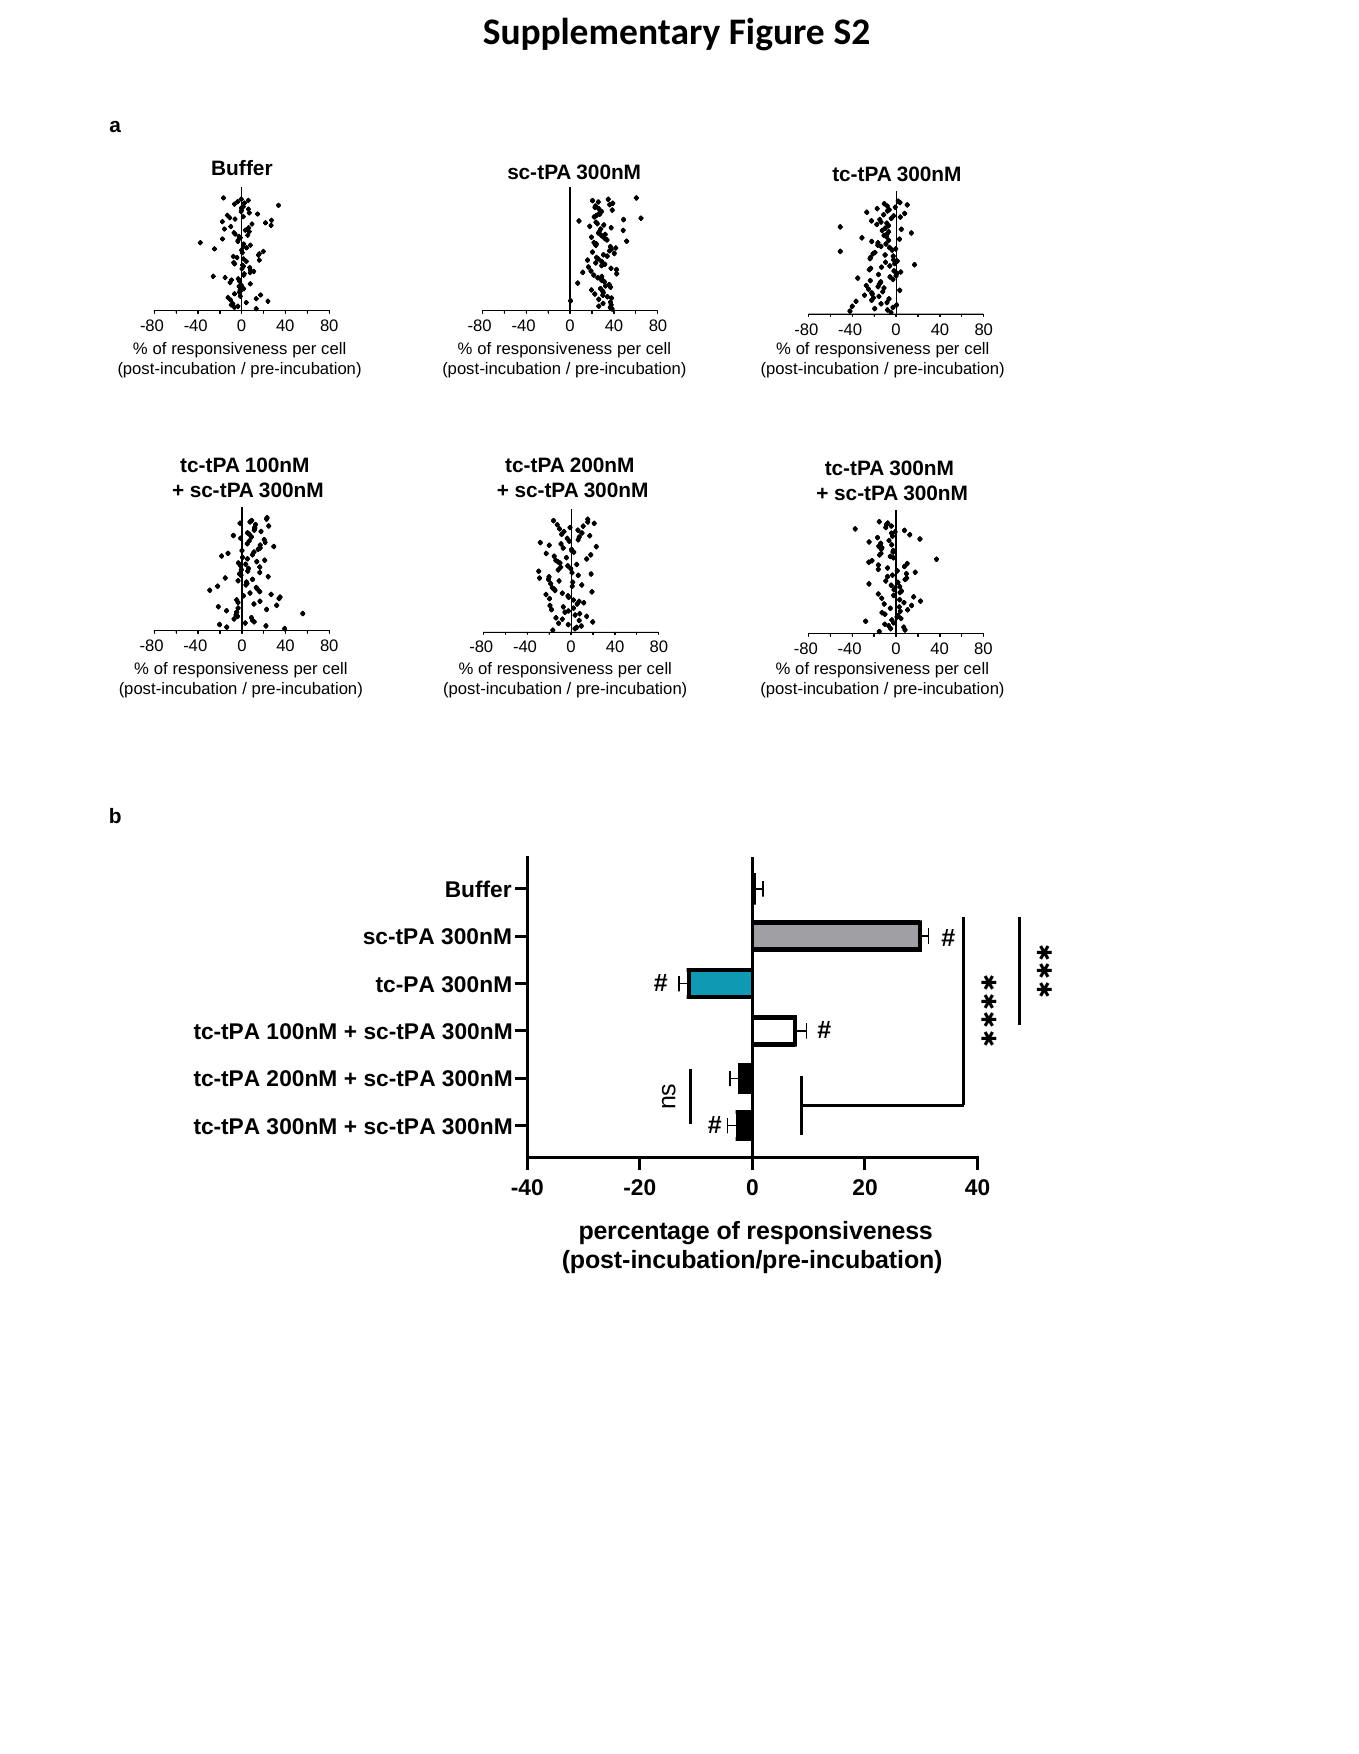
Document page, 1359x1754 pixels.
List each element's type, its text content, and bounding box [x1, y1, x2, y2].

text_box 80 [648, 315, 668, 330]
text_box 40 [930, 638, 950, 650]
text_box 40 [276, 314, 295, 330]
text_box b [74, 795, 156, 835]
text_box 80 [974, 318, 994, 330]
text_box tc-tPA 300nM [797, 152, 996, 193]
text_box -40 [837, 318, 863, 330]
text_box 80 [974, 638, 993, 650]
text_box 0 [236, 314, 247, 330]
text_box a [74, 104, 156, 144]
text_box 0 [565, 315, 575, 330]
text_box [193, 815, 1080, 1296]
text_box % of responsiveness per cell (post-incubation / pre-incubation) [393, 330, 708, 386]
text_box -40 [183, 314, 208, 330]
text_box 0 [891, 318, 901, 330]
text_box -40 [837, 638, 862, 650]
text_box 80 [319, 314, 339, 330]
text_box % of responsiveness per cell (post-incubation / pre-incubation) [739, 650, 1056, 706]
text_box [392, 443, 739, 707]
text_box -80 [139, 314, 164, 330]
text_box -80 [467, 315, 492, 330]
text_box -80 [794, 318, 819, 330]
text_box 40 [604, 315, 624, 330]
text_box 40 [930, 318, 950, 330]
text_box -80 [793, 638, 818, 650]
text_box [66, 443, 392, 707]
text_box Supplementary Figure S2 [437, 0, 925, 60]
text_box % of responsiveness per cell (post-incubation / pre-incubation) [708, 330, 1057, 386]
text_box % of responsiveness per cell (post-incubation / pre-incubation) [68, 330, 393, 386]
text_box Buffer [162, 147, 322, 188]
text_box sc-tPA 300nM [471, 151, 677, 191]
text_box -40 [511, 315, 536, 330]
text_box tc-tPA 300nM + sc-tPA 300nM [778, 447, 1007, 513]
text_box 0 [891, 638, 901, 650]
